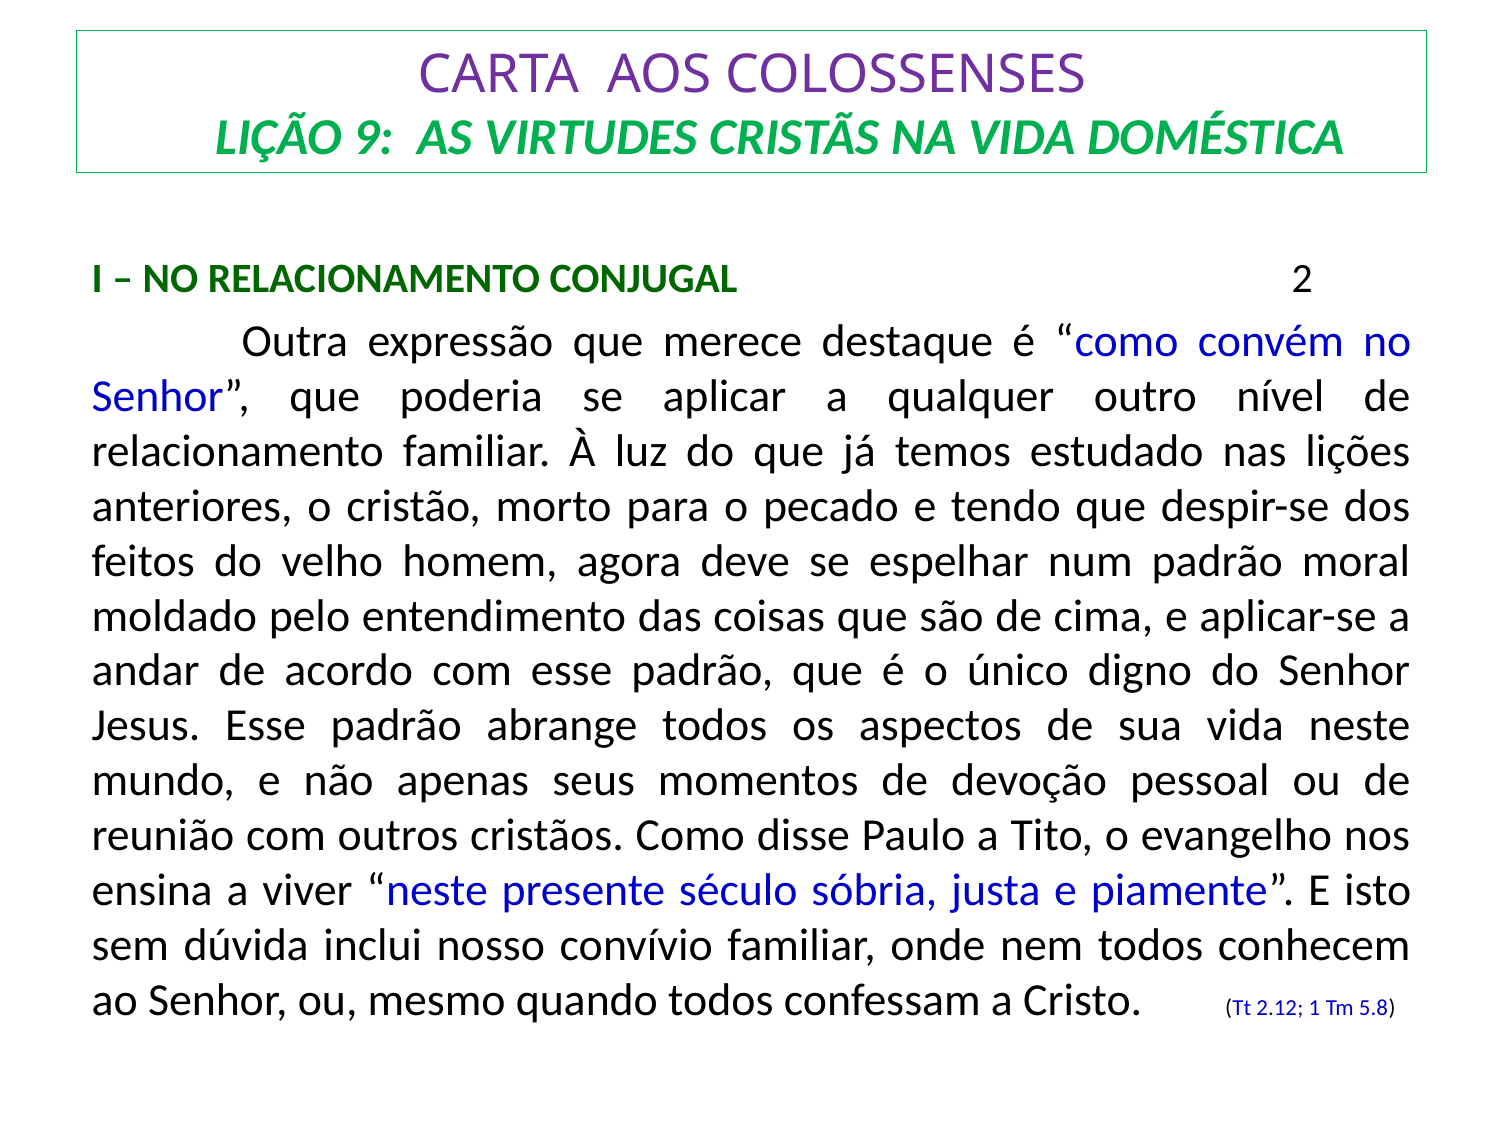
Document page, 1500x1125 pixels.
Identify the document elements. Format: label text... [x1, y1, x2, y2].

title CARTA AOS COLOSSENSES LIÇÃO 9: AS VIRTUDES CRISTÃS NA VIDA DOMÉSTICA [76, 30, 1427, 173]
list I – NO RELACIONAMENTO CONJUGAL 2 Outra expressão que merece destaque é “como convém no Senhor”, que poderia se aplicar a qualquer outro nível de relacionamento familiar. À luz do que já temos estudado nas lições anteriores, o cristão, morto para o pecado e tendo que despir-se dos feitos do velho homem, agora deve se espelhar num padrão moral moldado pelo entendimento das coisas que são de cima, e aplicar-se a andar de acordo com esse padrão, que é o único digno do Senhor Jesus. Esse padrão abrange todos os aspectos de sua vida neste mundo, e não apenas seus momentos de devoção pessoal ou de reunião com outros cristãos. Como disse Paulo a Tito, o evangelho nos ensina a viver “neste presente século sóbria, justa e piamente”. E isto sem dúvida inclui nosso convívio familiar, onde nem todos conhecem ao Senhor, ou, mesmo quando todos confessam a Cristo. (Tt 2.12; 1 Tm 5.8) [76, 243, 1427, 1059]
